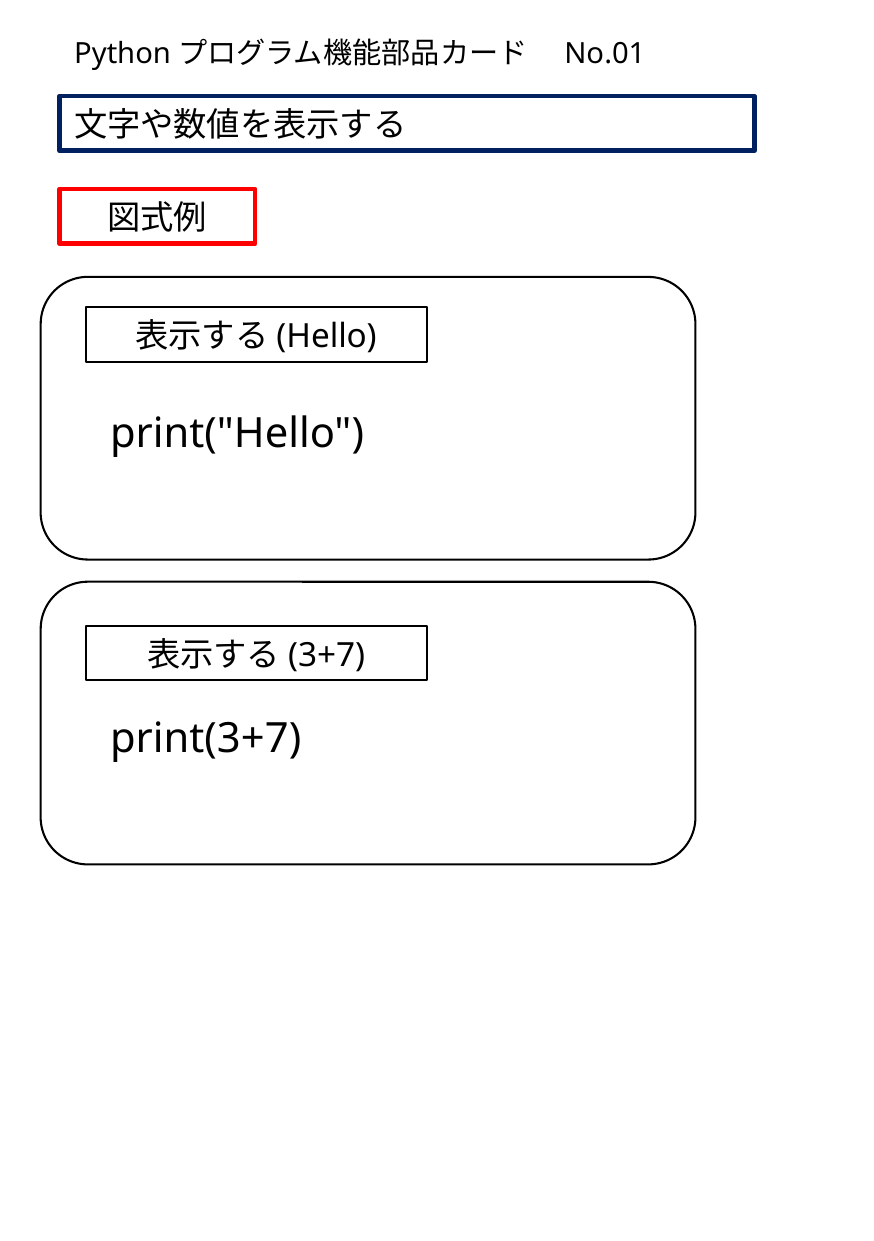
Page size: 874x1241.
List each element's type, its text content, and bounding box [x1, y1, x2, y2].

text_box Pythonプログラム機能部品カード No.01 [59, 26, 755, 77]
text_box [40, 276, 696, 560]
text_box 図式例 [59, 188, 256, 244]
text_box 文字や数値を表示する [59, 96, 755, 151]
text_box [40, 581, 696, 865]
